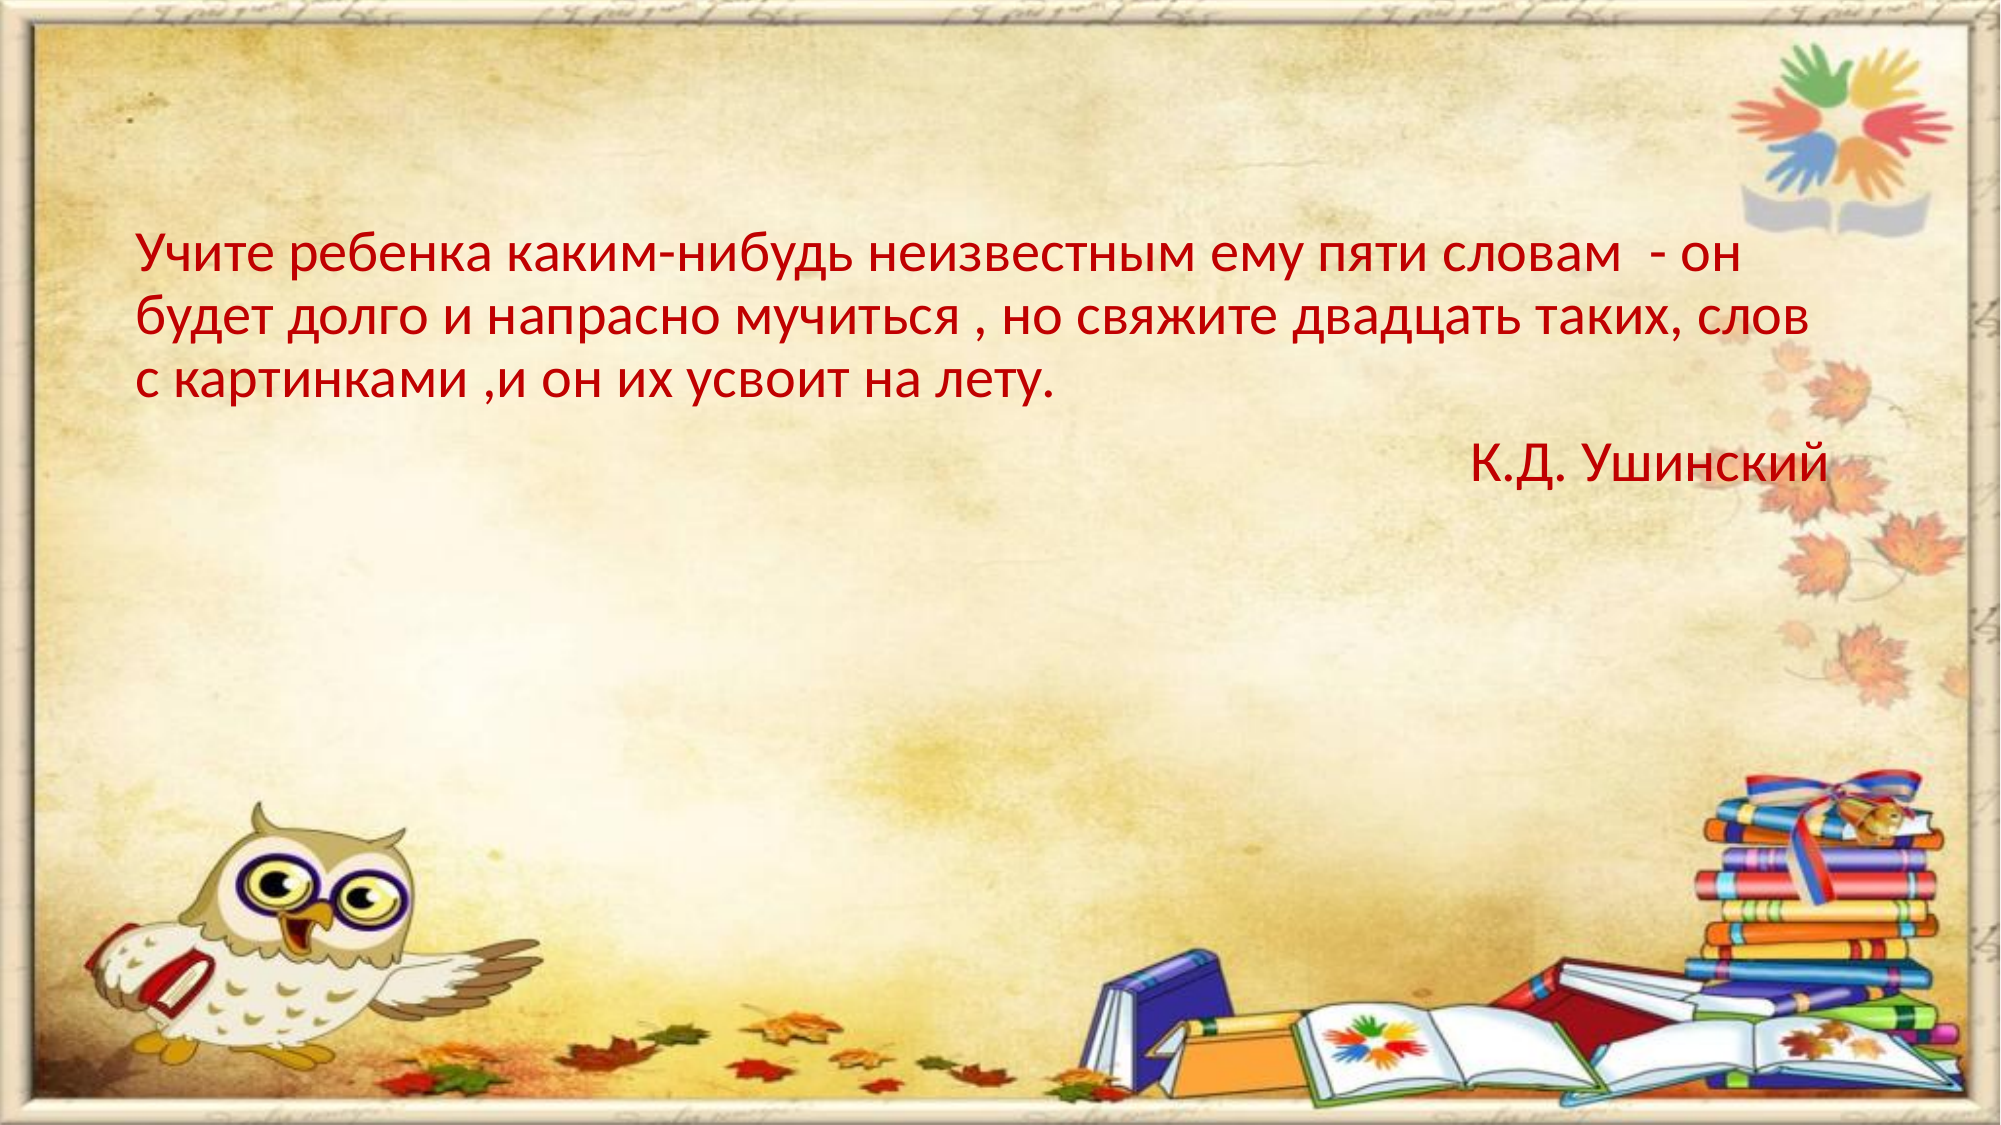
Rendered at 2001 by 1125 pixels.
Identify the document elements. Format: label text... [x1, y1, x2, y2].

list Учите ребенка каким-нибудь неизвестным ему пяти словам - он будет долго и напрасно мучиться , но свяжите двадцать таких, слов с картинками ,и он их усвоит на лету. К.Д. Ушинский [120, 213, 1846, 928]
picture [0, 0, 2001, 1125]
